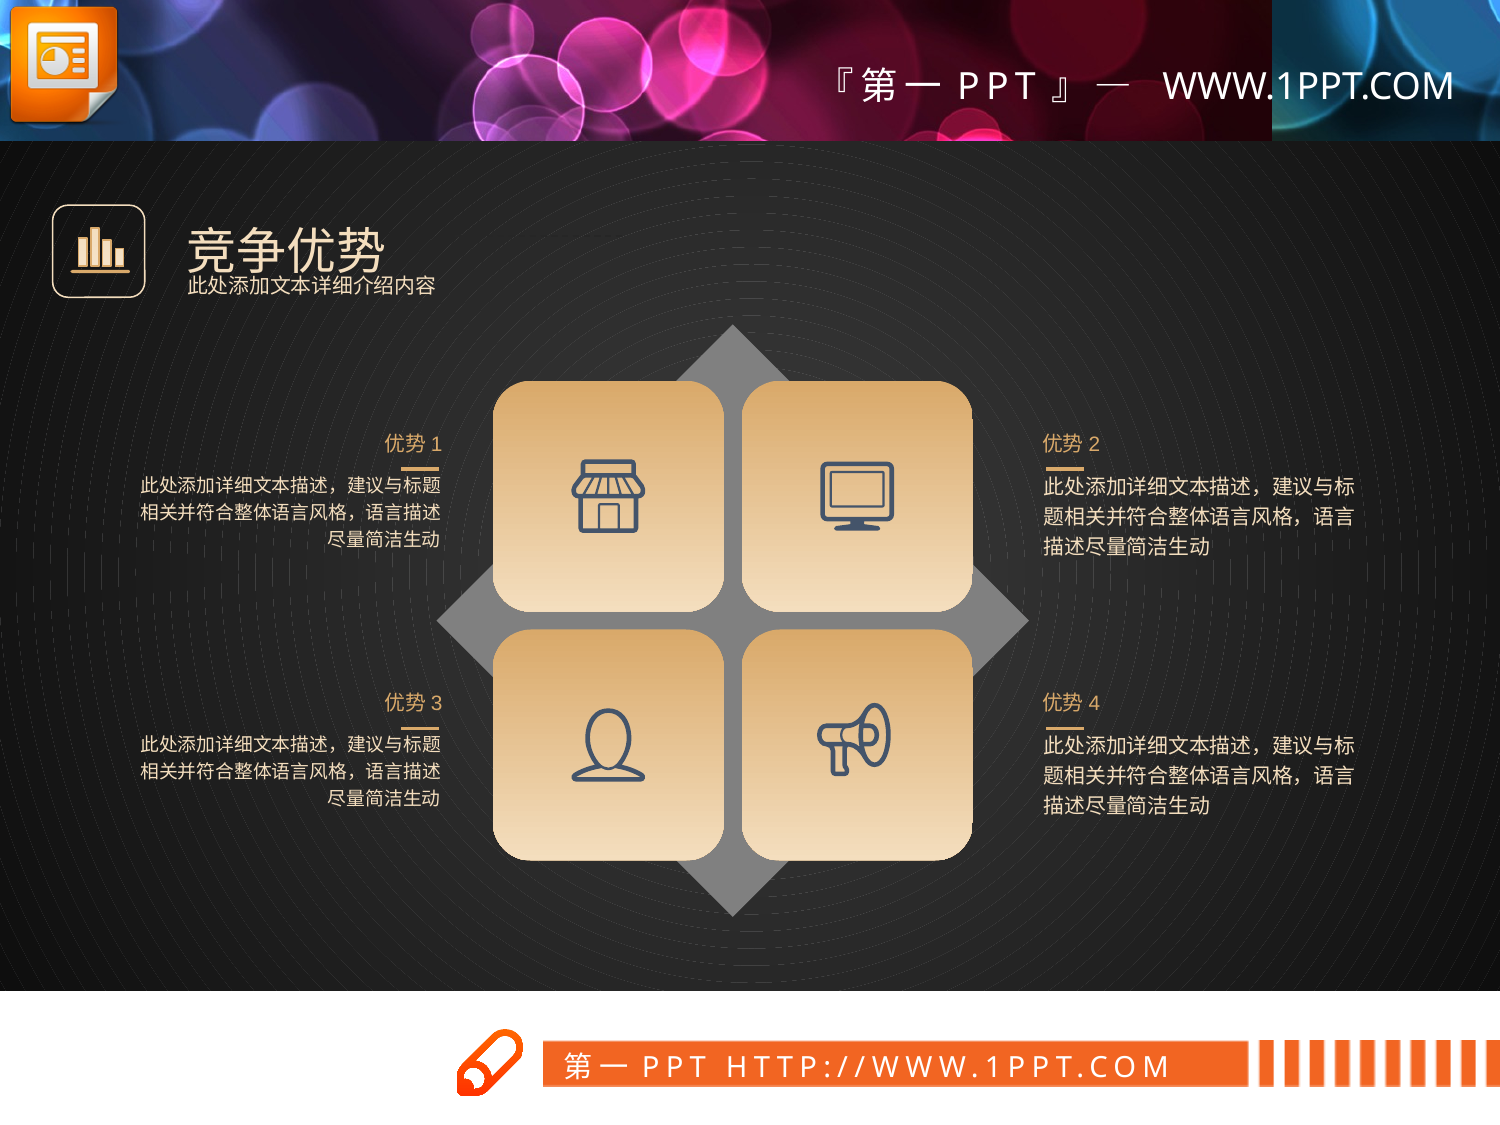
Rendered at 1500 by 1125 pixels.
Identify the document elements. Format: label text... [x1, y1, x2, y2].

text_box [492, 380, 725, 612]
picture [0, 0, 1500, 141]
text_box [109, 418, 456, 557]
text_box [52, 204, 145, 298]
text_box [741, 629, 973, 861]
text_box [1028, 677, 1375, 825]
text_box 此处添加文本详细介绍内容 [172, 259, 457, 302]
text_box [109, 677, 456, 816]
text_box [741, 380, 973, 612]
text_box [492, 629, 725, 861]
text_box 竞争优势 [171, 200, 526, 287]
picture [543, 1040, 1500, 1087]
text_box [1028, 418, 1375, 566]
text_box [436, 324, 1030, 917]
